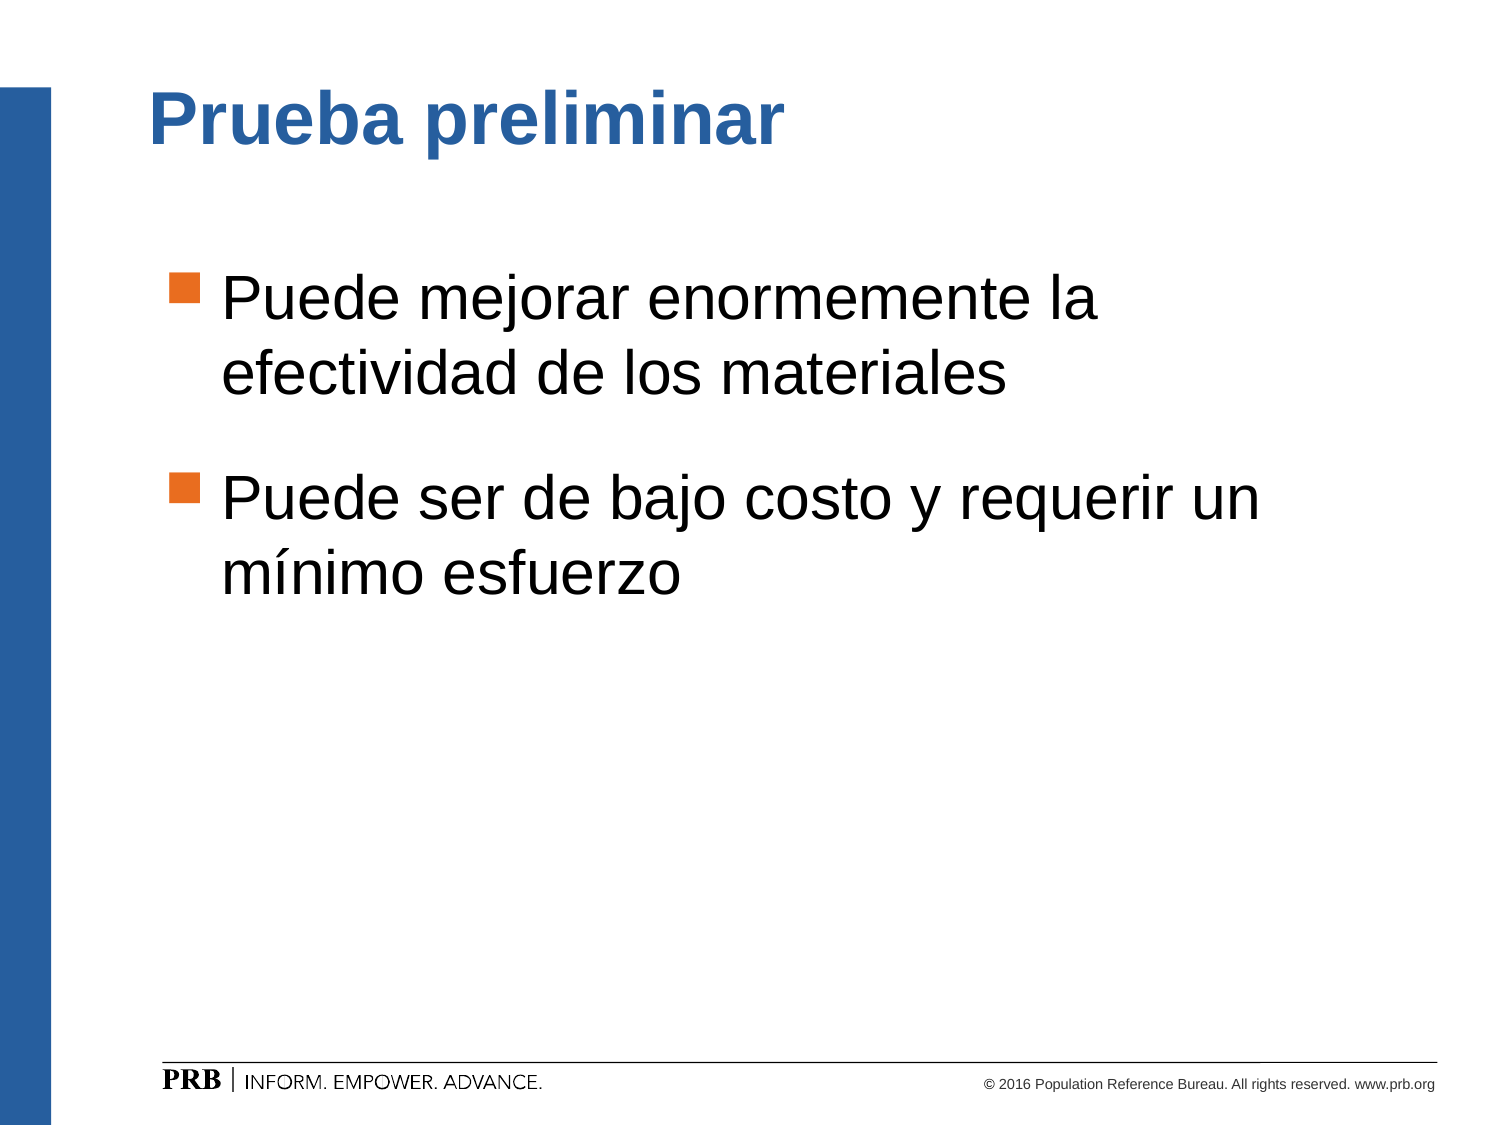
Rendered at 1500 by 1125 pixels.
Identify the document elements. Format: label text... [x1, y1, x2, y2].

title Prueba preliminar [134, 62, 1413, 239]
list Puede mejorar enormemente la efectividad de los materiales Puede ser de bajo costo y requerir un mínimo esfuerzo [150, 249, 1425, 625]
